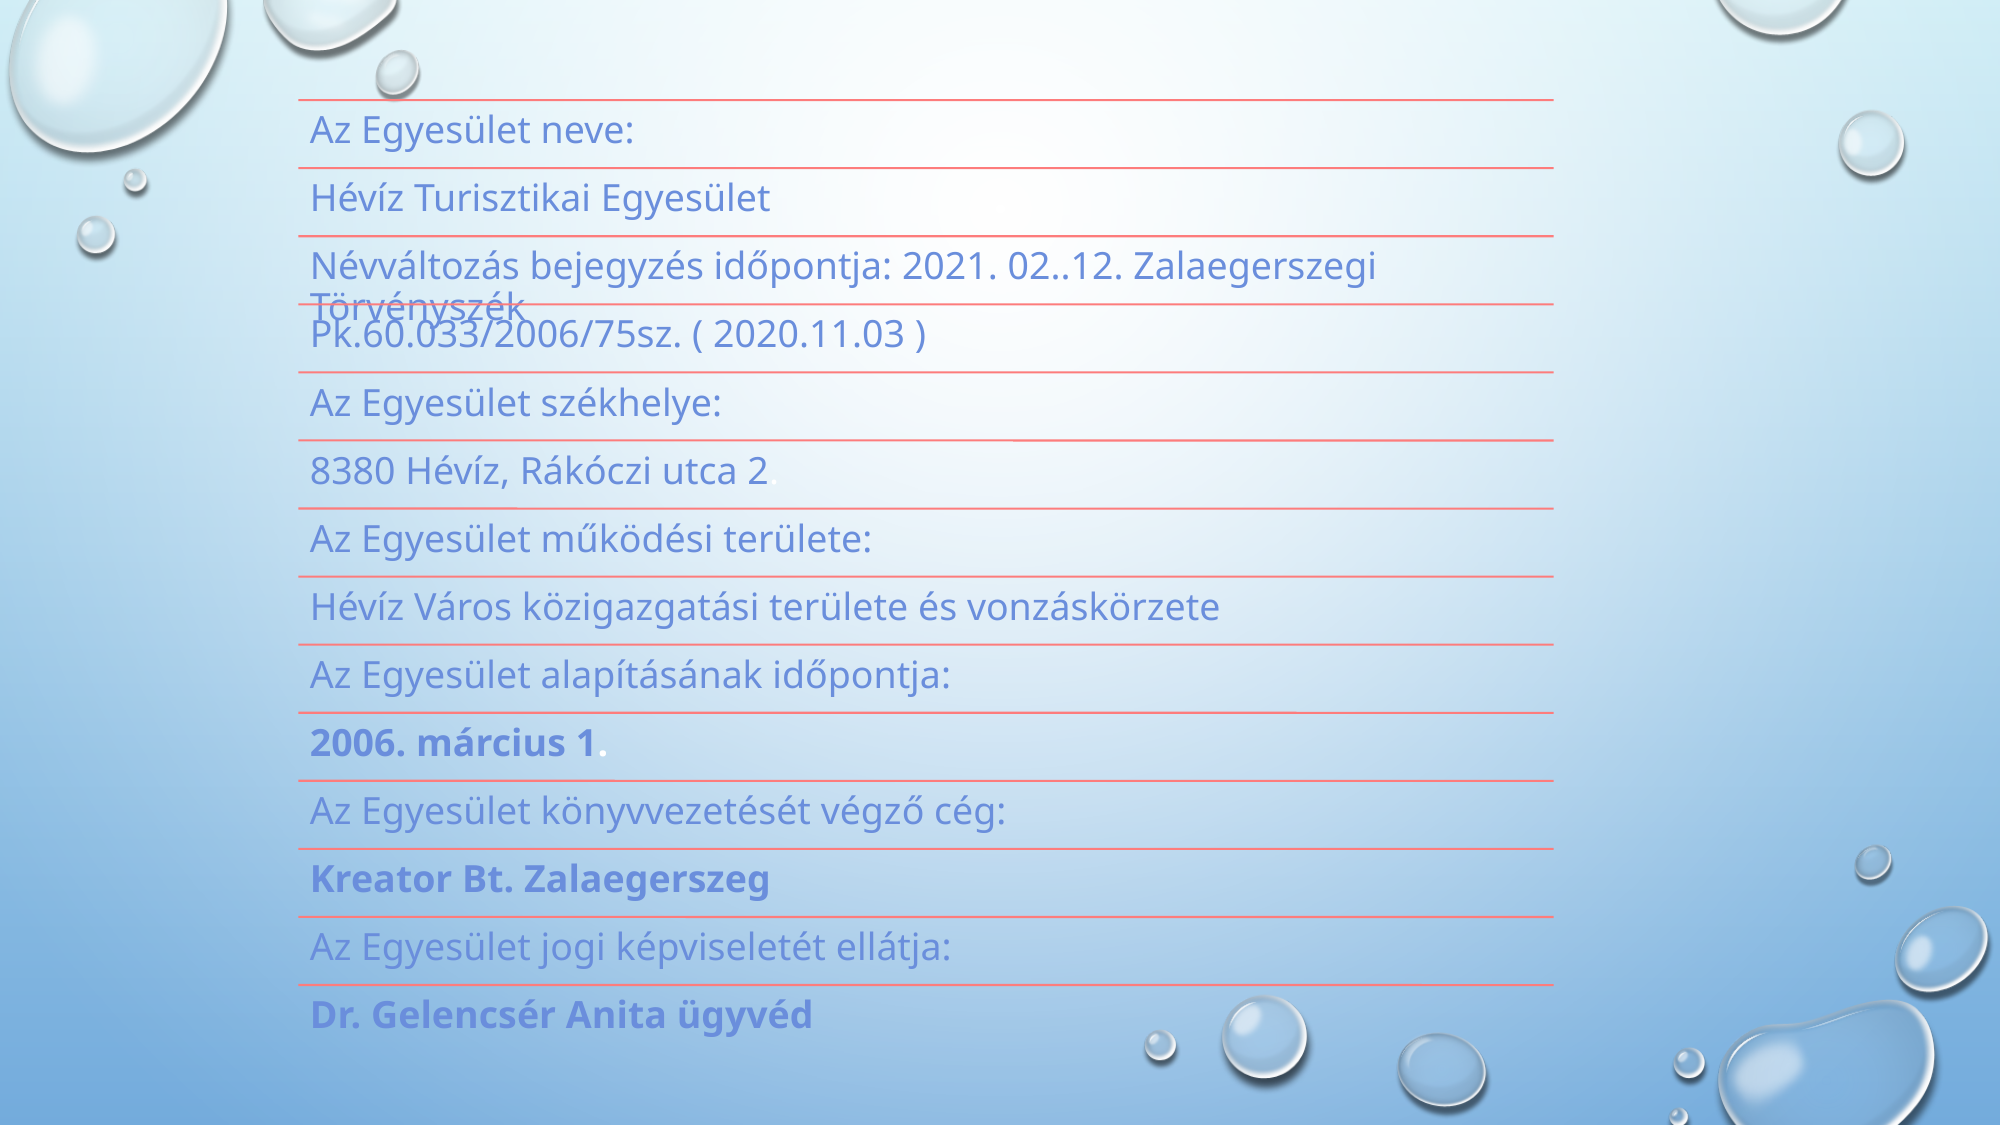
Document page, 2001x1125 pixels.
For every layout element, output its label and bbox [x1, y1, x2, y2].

picture [0, 0, 2000, 1125]
text_box [298, 99, 1554, 1054]
